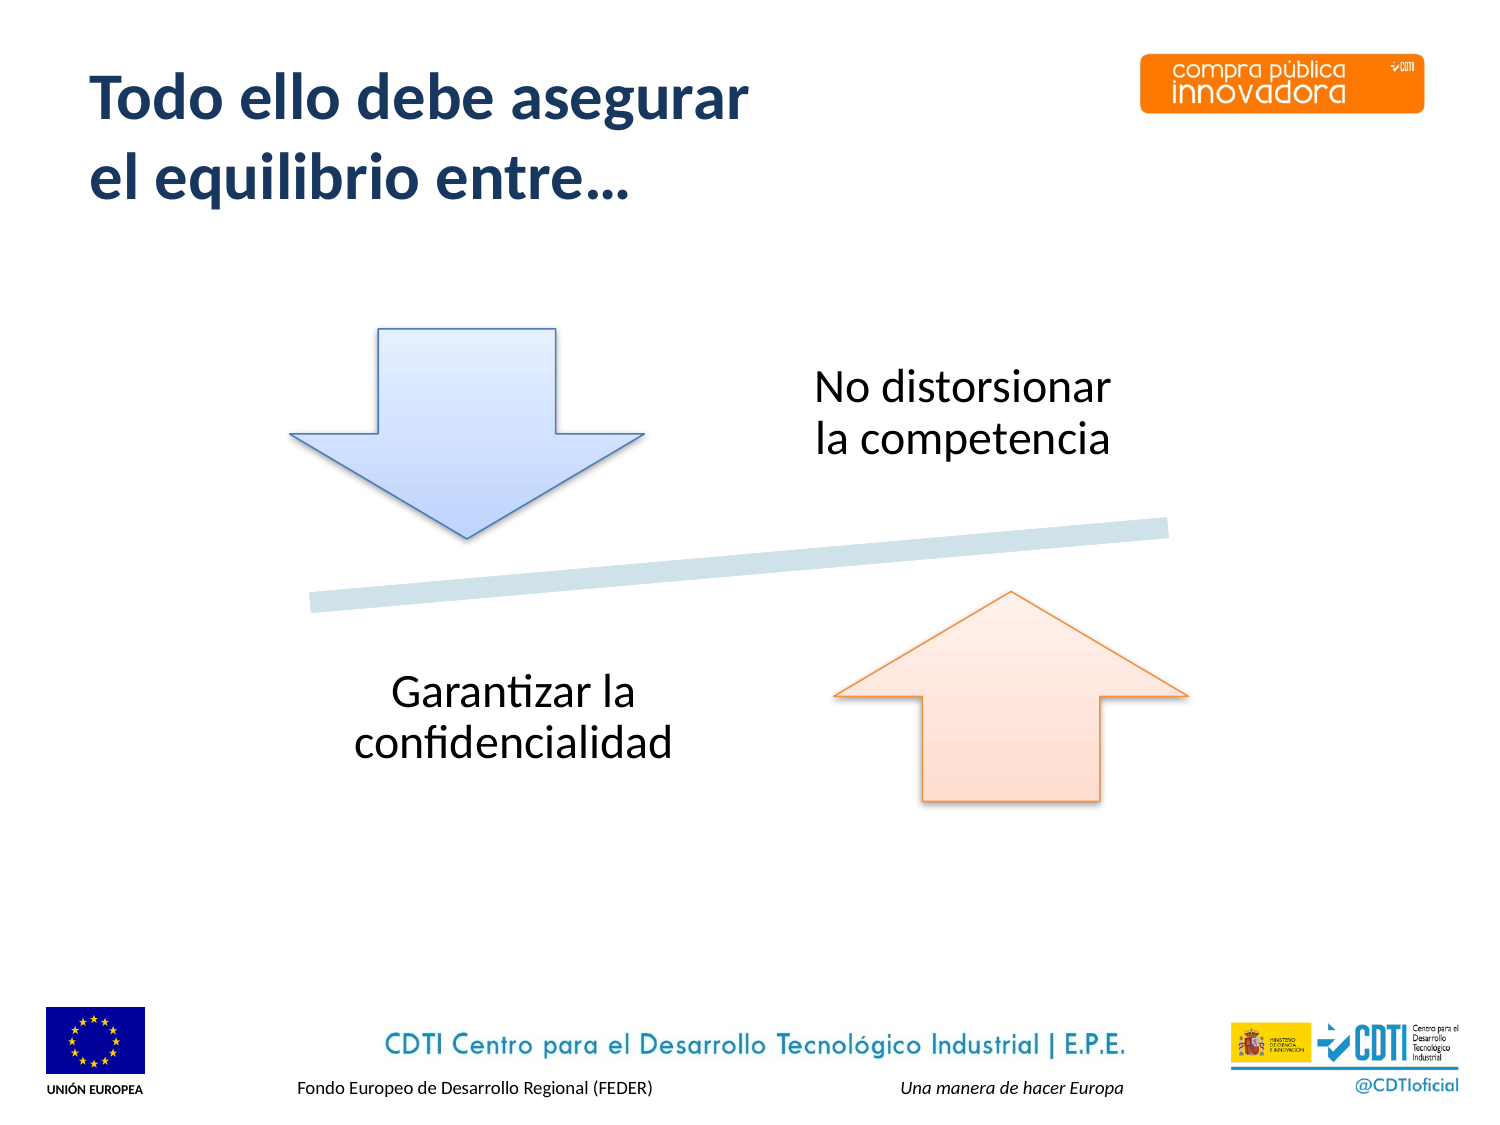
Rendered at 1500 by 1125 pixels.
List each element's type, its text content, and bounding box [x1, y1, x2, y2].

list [147, 302, 1331, 828]
title Todo ello debe asegurar el equilibrio entre… [75, 45, 1425, 233]
picture [371, 1014, 1139, 1074]
picture [1231, 1022, 1459, 1094]
picture [1139, 53, 1426, 114]
picture [46, 1007, 145, 1074]
